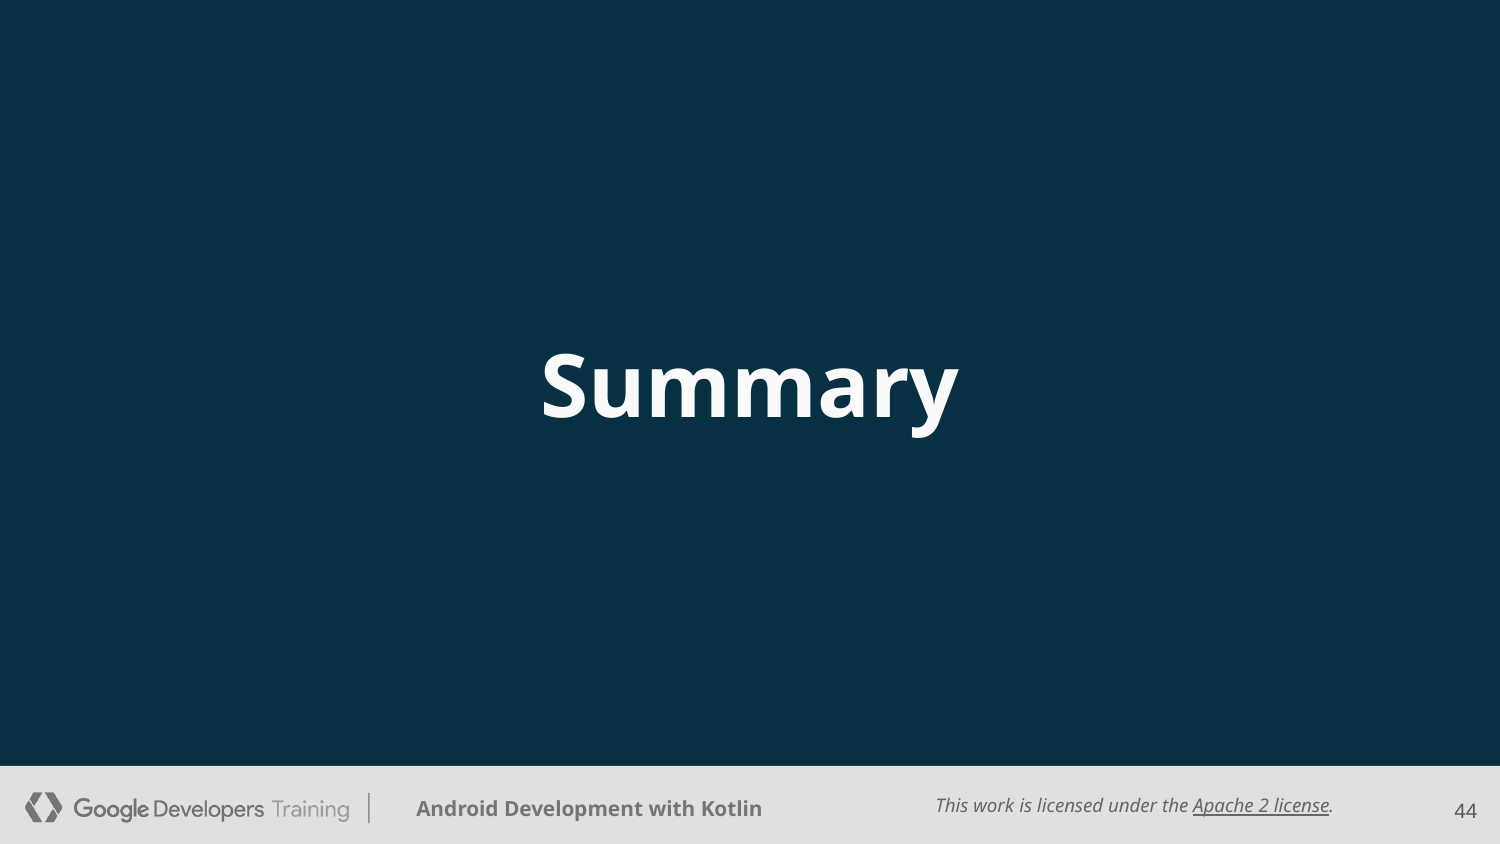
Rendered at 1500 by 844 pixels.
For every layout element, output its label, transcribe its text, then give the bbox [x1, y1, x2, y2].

title Summary [51, 0, 1449, 765]
slide_number ‹#› [1402, 777, 1493, 842]
picture [0, 0, 1500, 844]
